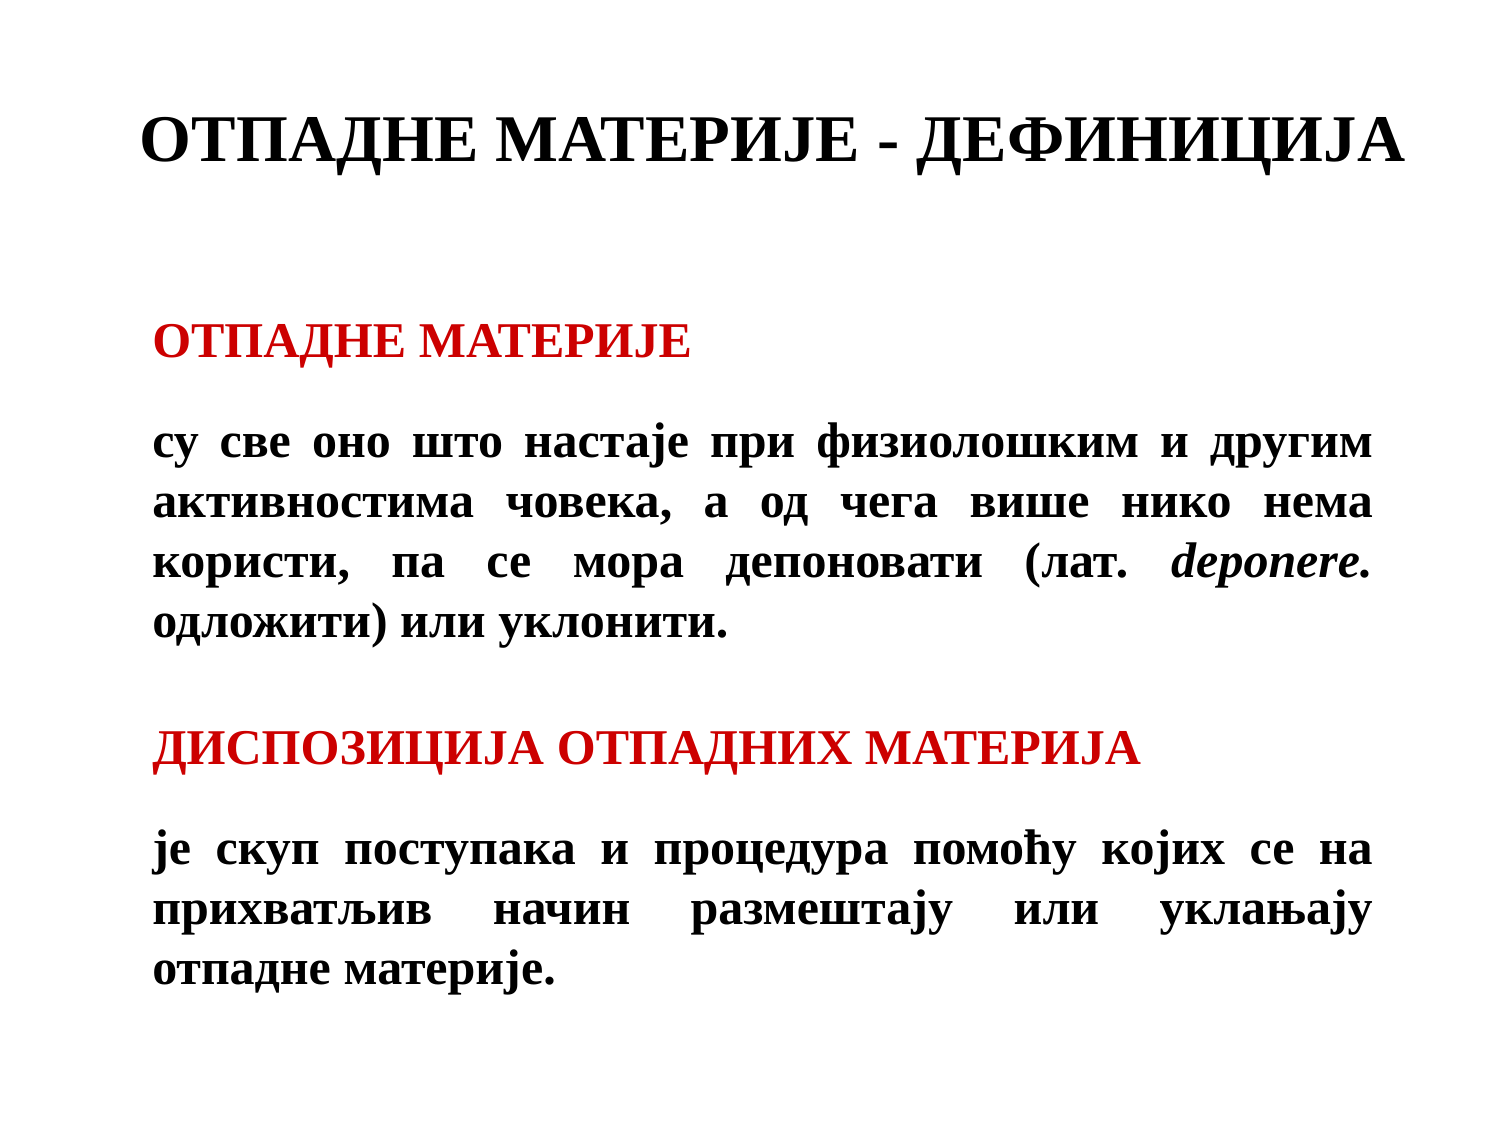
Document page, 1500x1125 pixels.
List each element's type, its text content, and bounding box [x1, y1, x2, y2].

text_box ОТПАДНЕ МАТЕРИЈЕ су све оно што настаје при физиолошким и другим активностима човека, а од чега више нико нема користи, па се мора депоновати (лат. deponere. одложити) или уклонити. ДИСПОЗИЦИЈА ОТПАДНИХ МАТЕРИЈА је скуп поступака и процедура помоћу којих се на прихватљив начин размештају или уклањају отпадне материје. [137, 299, 1388, 1002]
text_box ОТПАДНЕ МАТЕРИЈЕ - ДЕФИНИЦИЈА [125, 87, 1438, 183]
